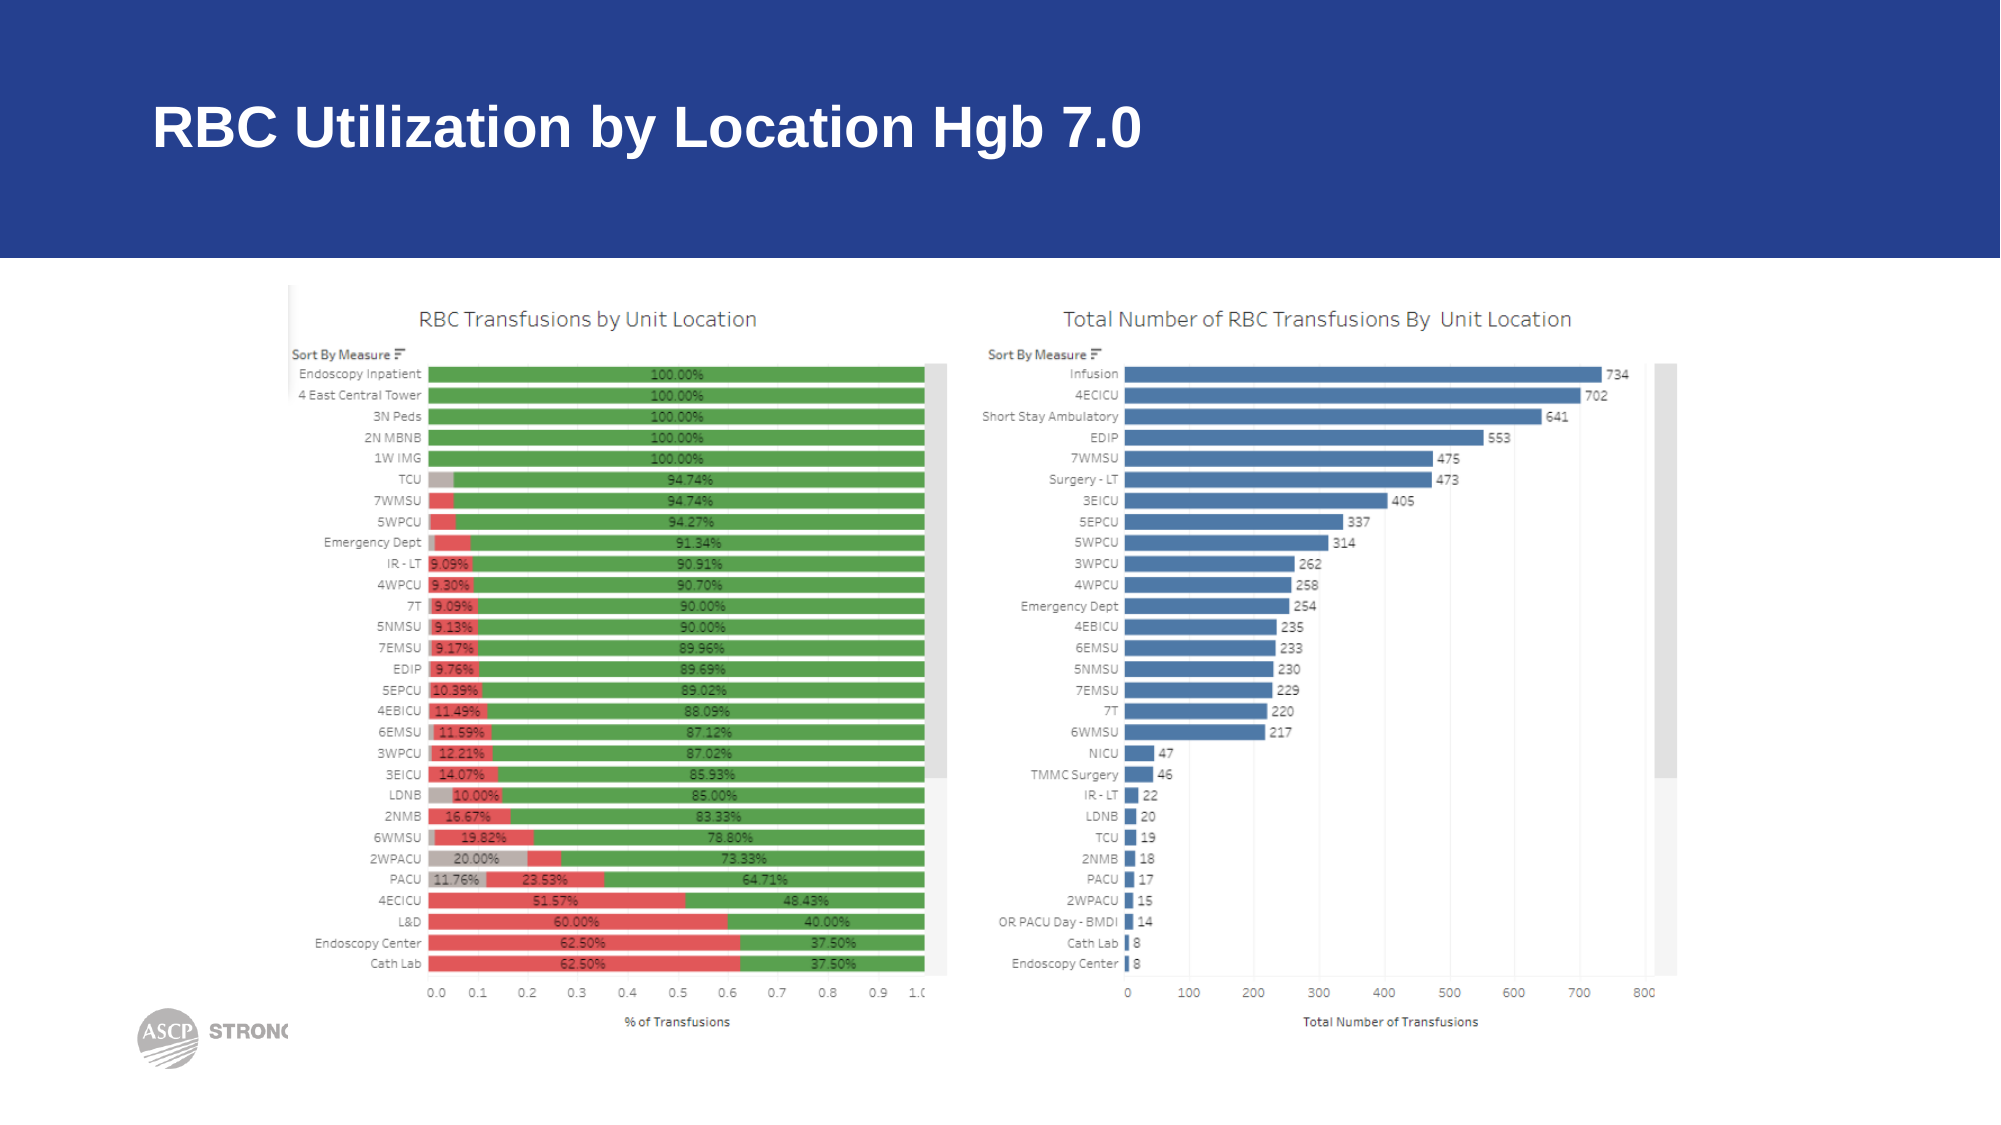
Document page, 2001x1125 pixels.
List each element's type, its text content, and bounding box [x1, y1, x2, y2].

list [288, 285, 1712, 1042]
title RBC Utilization by Location Hgb 7.0 [137, 20, 1863, 238]
picture [137, 1008, 427, 1069]
